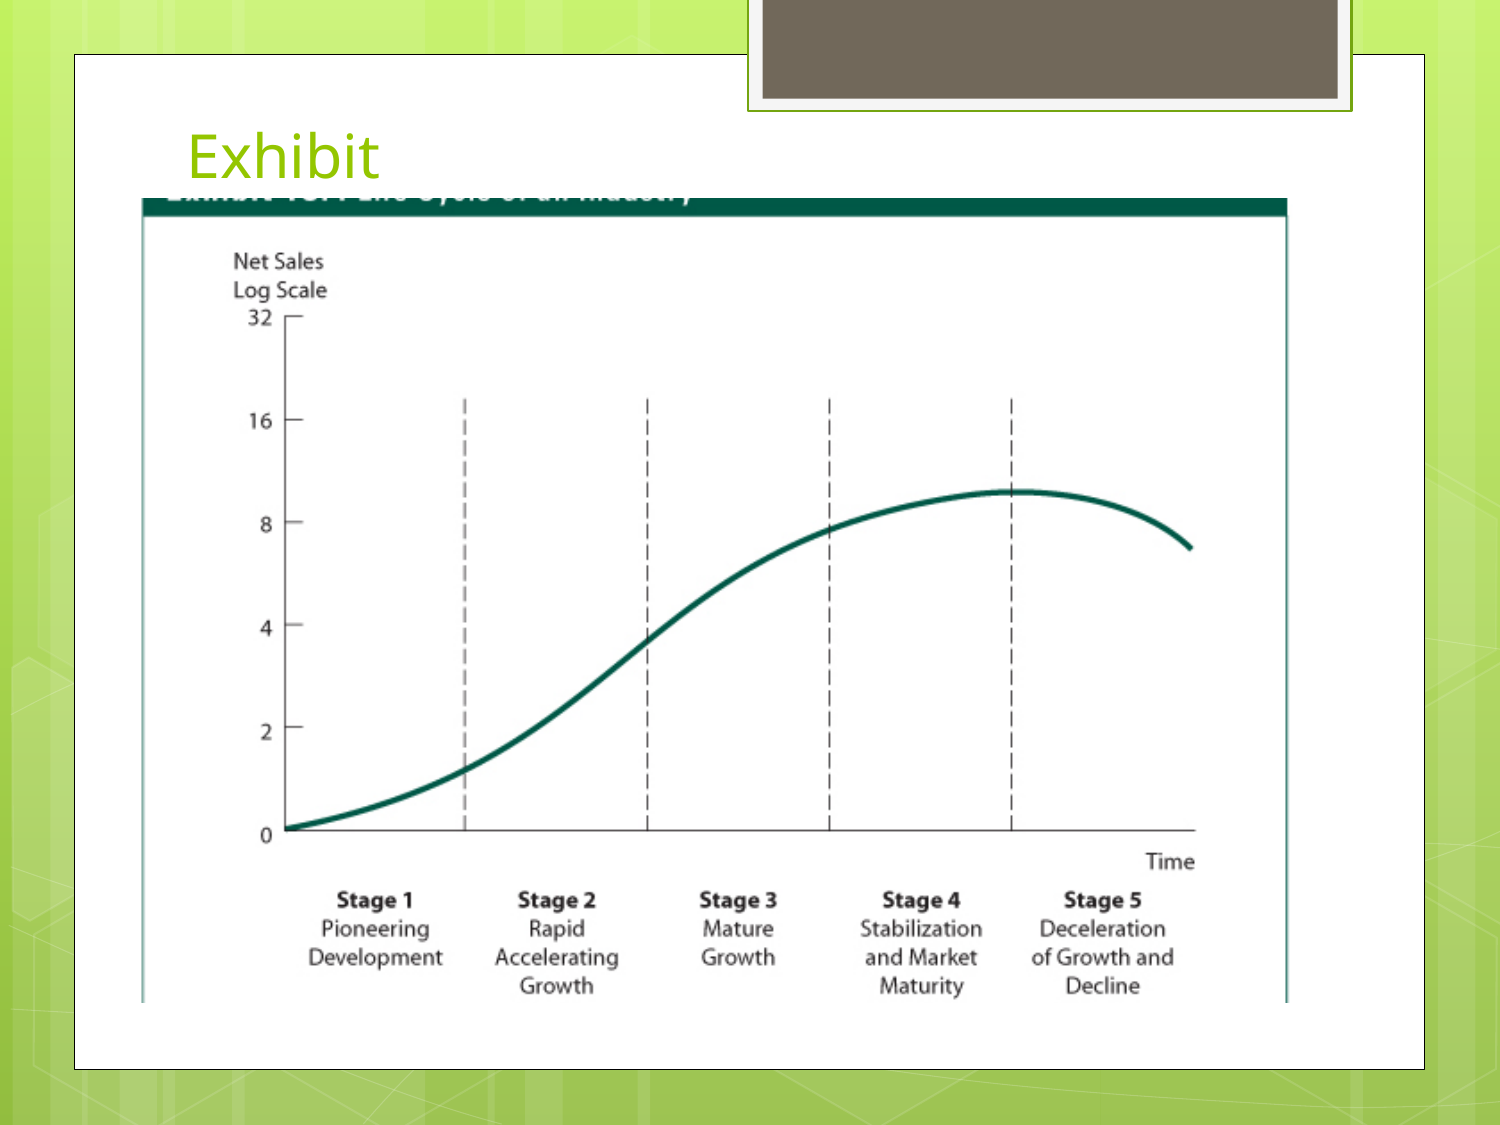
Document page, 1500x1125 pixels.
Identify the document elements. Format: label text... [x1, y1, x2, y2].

title Exhibit [171, 109, 1324, 198]
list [139, 197, 1293, 1003]
